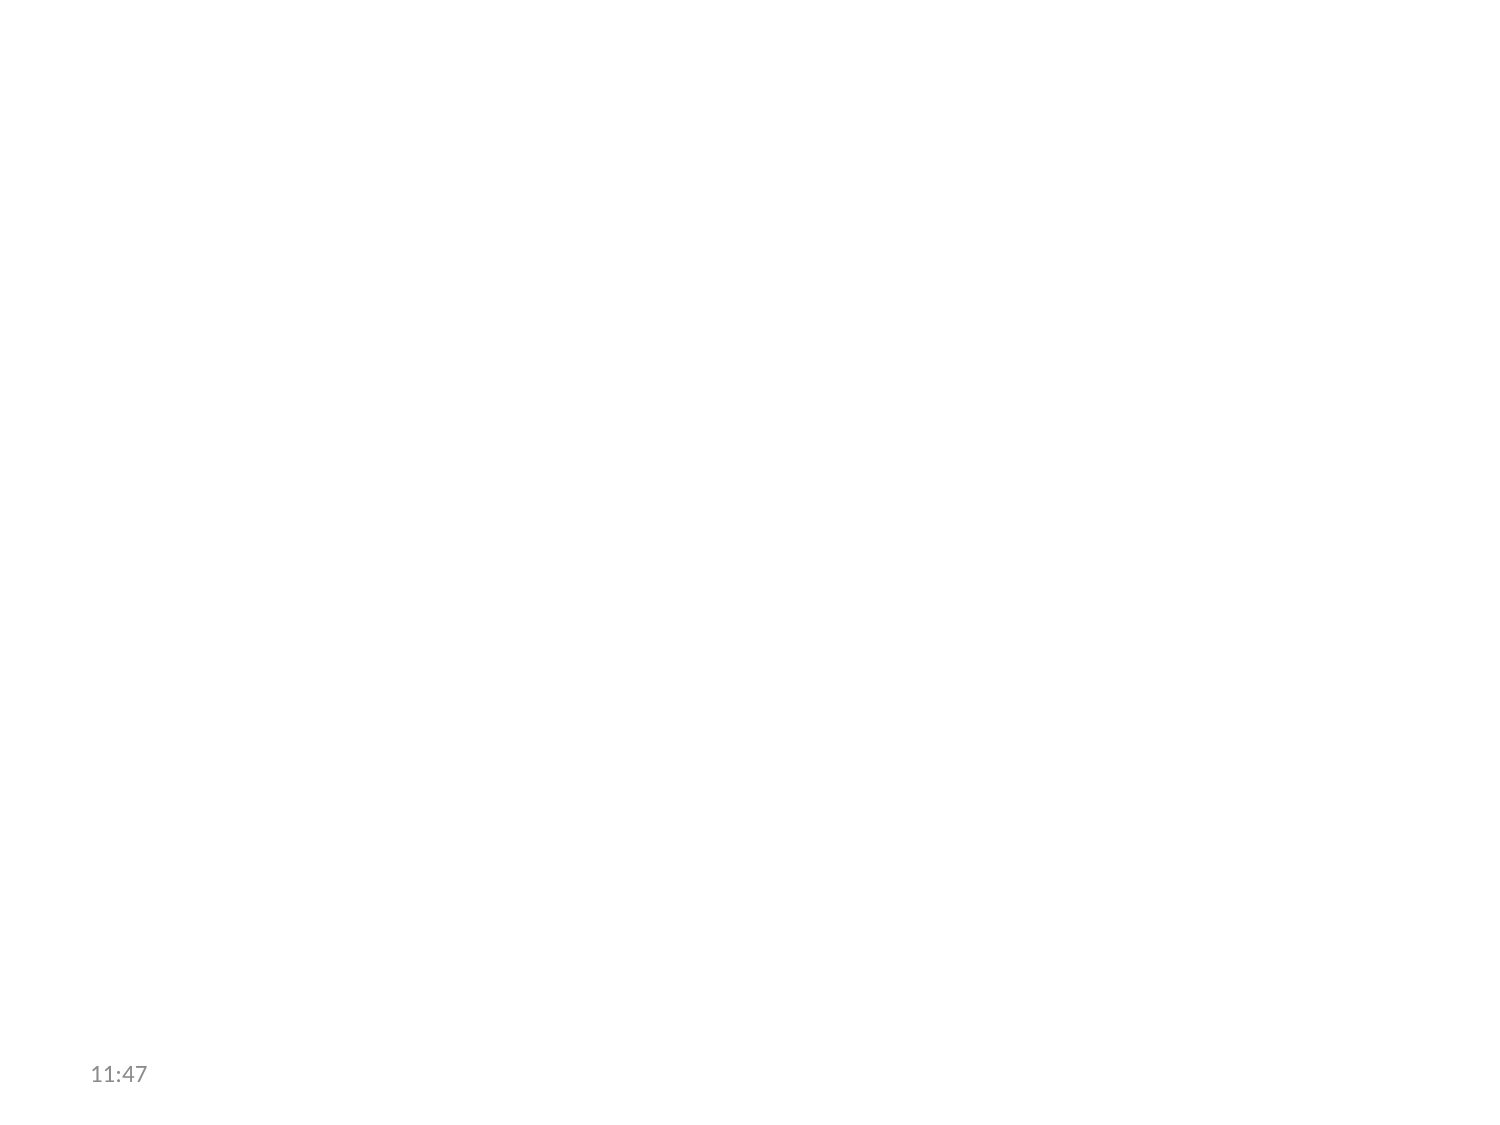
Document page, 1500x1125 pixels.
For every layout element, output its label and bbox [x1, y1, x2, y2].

slide_number [75, 1042, 425, 1103]
